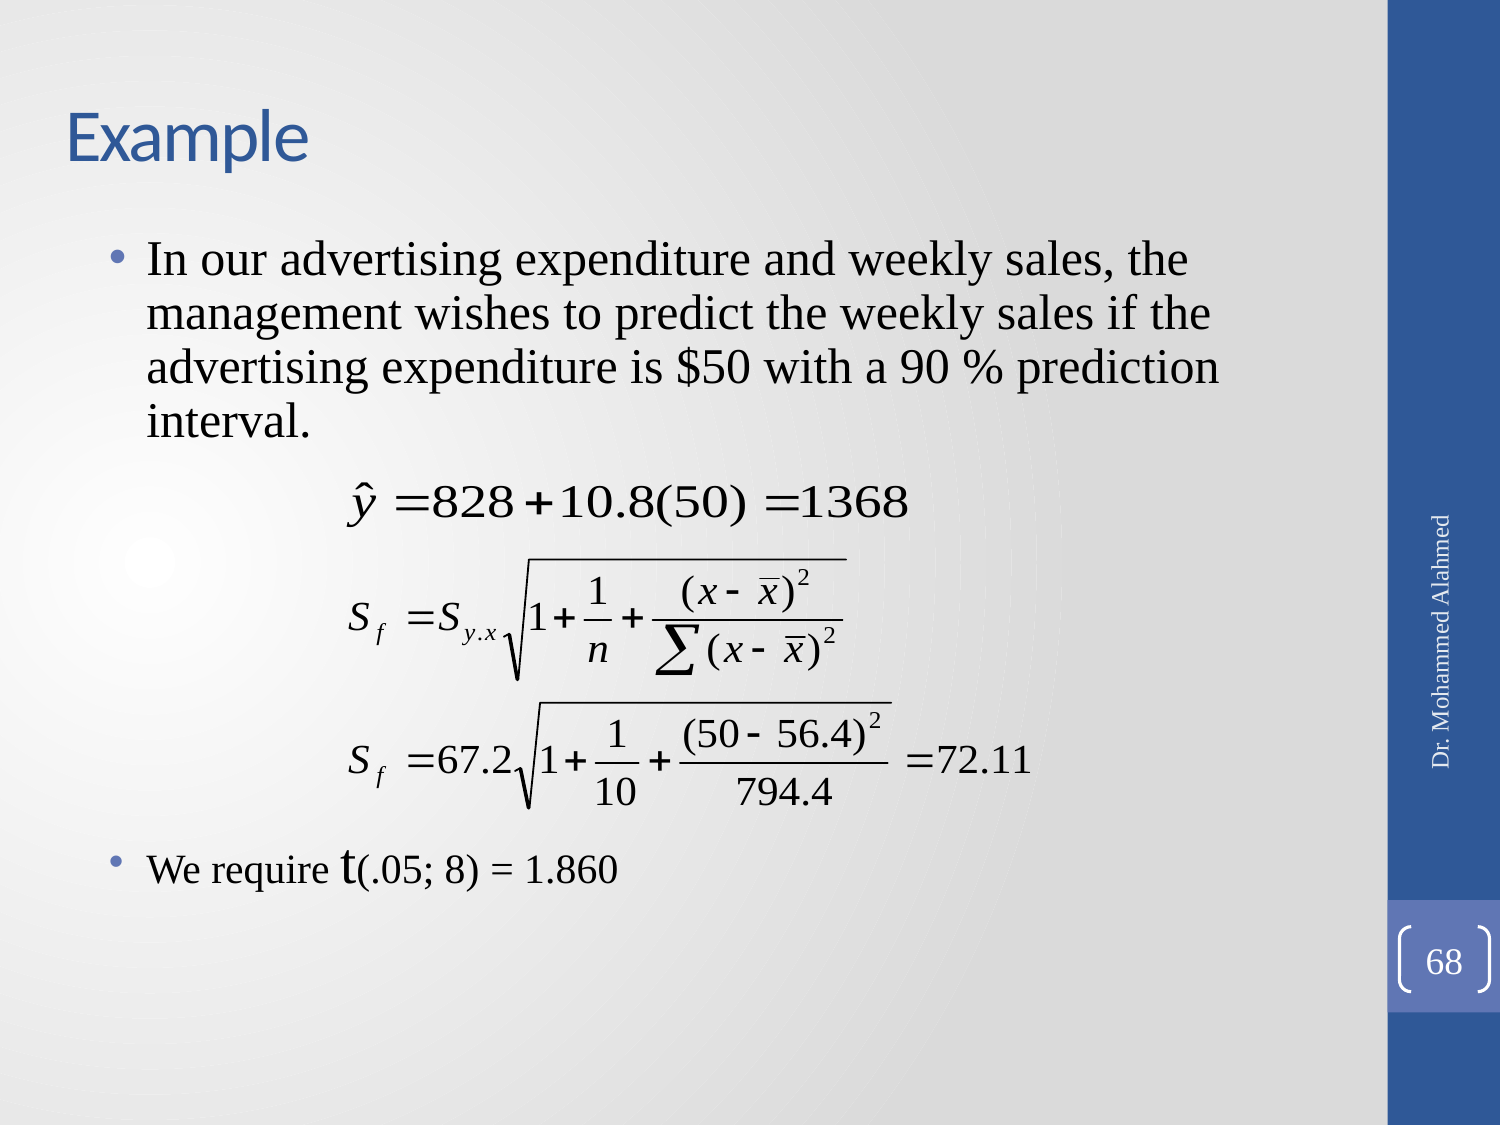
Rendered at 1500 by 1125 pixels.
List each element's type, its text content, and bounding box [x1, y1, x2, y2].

footer Dr. Mohammed Alahmed [1408, 500, 1469, 889]
title Example [50, 37, 1300, 225]
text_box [340, 549, 1038, 819]
slide_number 68 [1397, 925, 1492, 994]
list In our advertising expenditure and weekly sales, the management wishes to predict the weekly sales if the advertising expenditure is $50 with a 90 % prediction interval. We require t(.05; 8) = 1.860 [75, 224, 1325, 1013]
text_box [336, 474, 920, 538]
